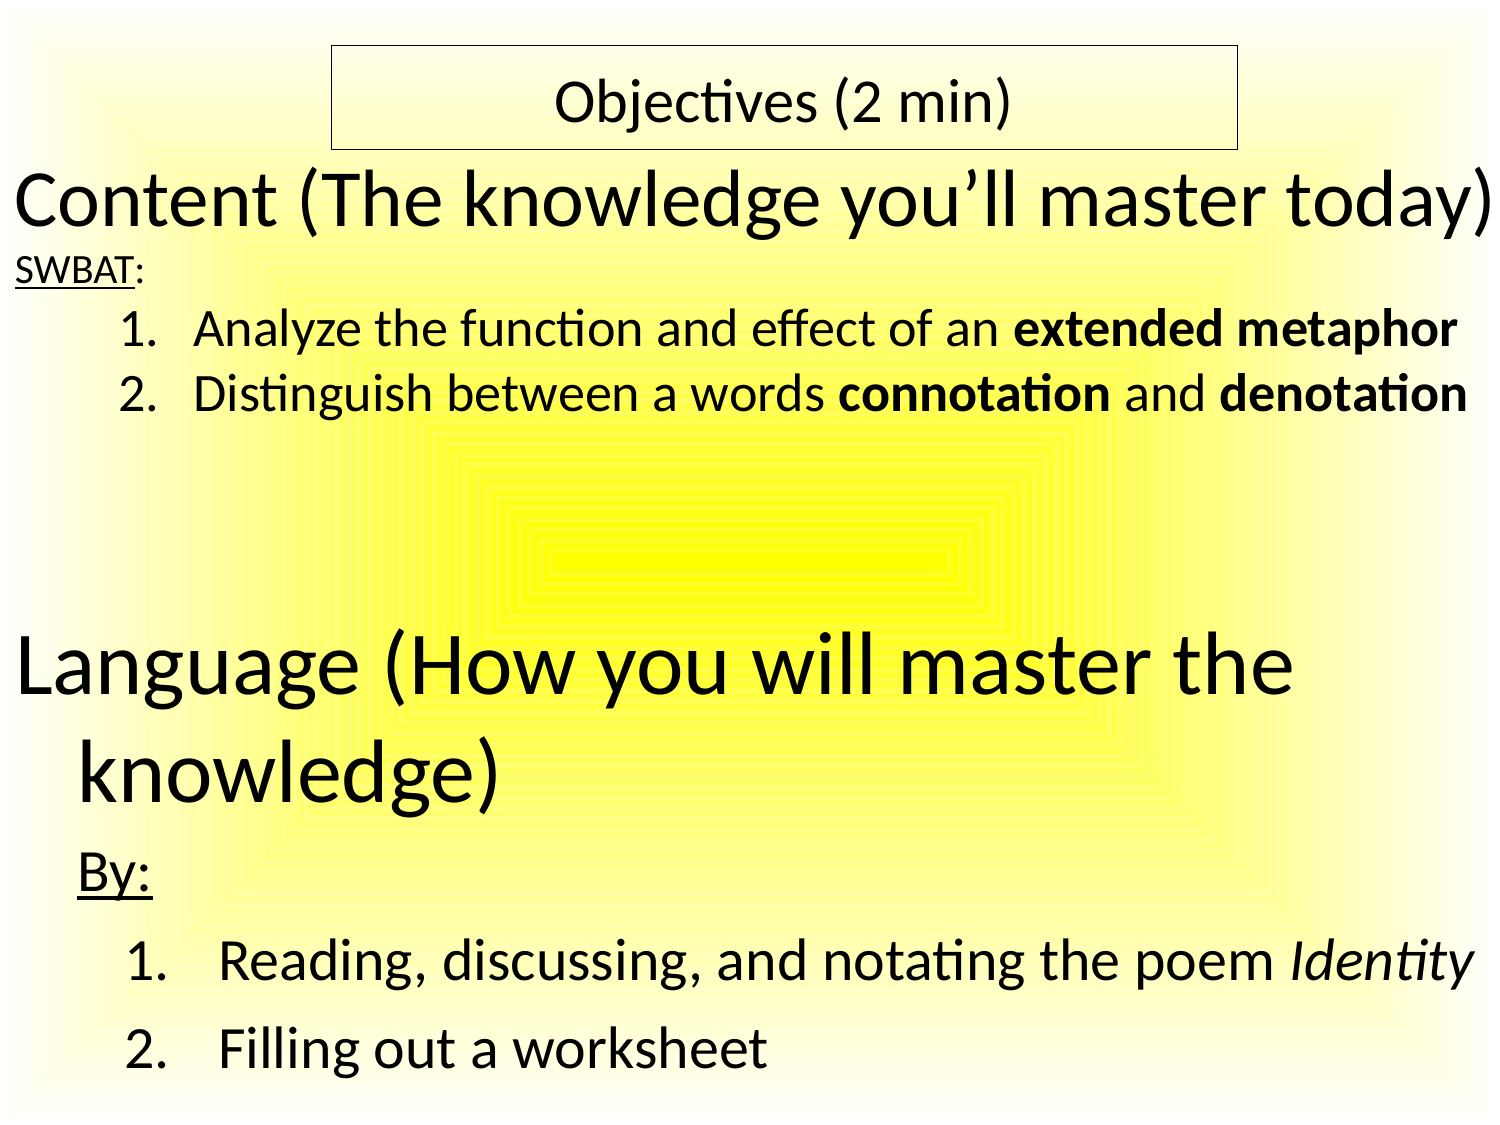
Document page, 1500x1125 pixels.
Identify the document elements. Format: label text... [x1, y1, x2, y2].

text_box Content (The knowledge you’ll master today) SWBAT: Analyze the function and effect of an extended metaphor Distinguish between a words connotation and denotation [0, 137, 1500, 620]
list Language (How you will master the knowledge) By: Reading, discussing, and notating the poem Identity Filling out a worksheet [0, 620, 1500, 1125]
title Objectives (2 min) [331, 45, 1238, 137]
